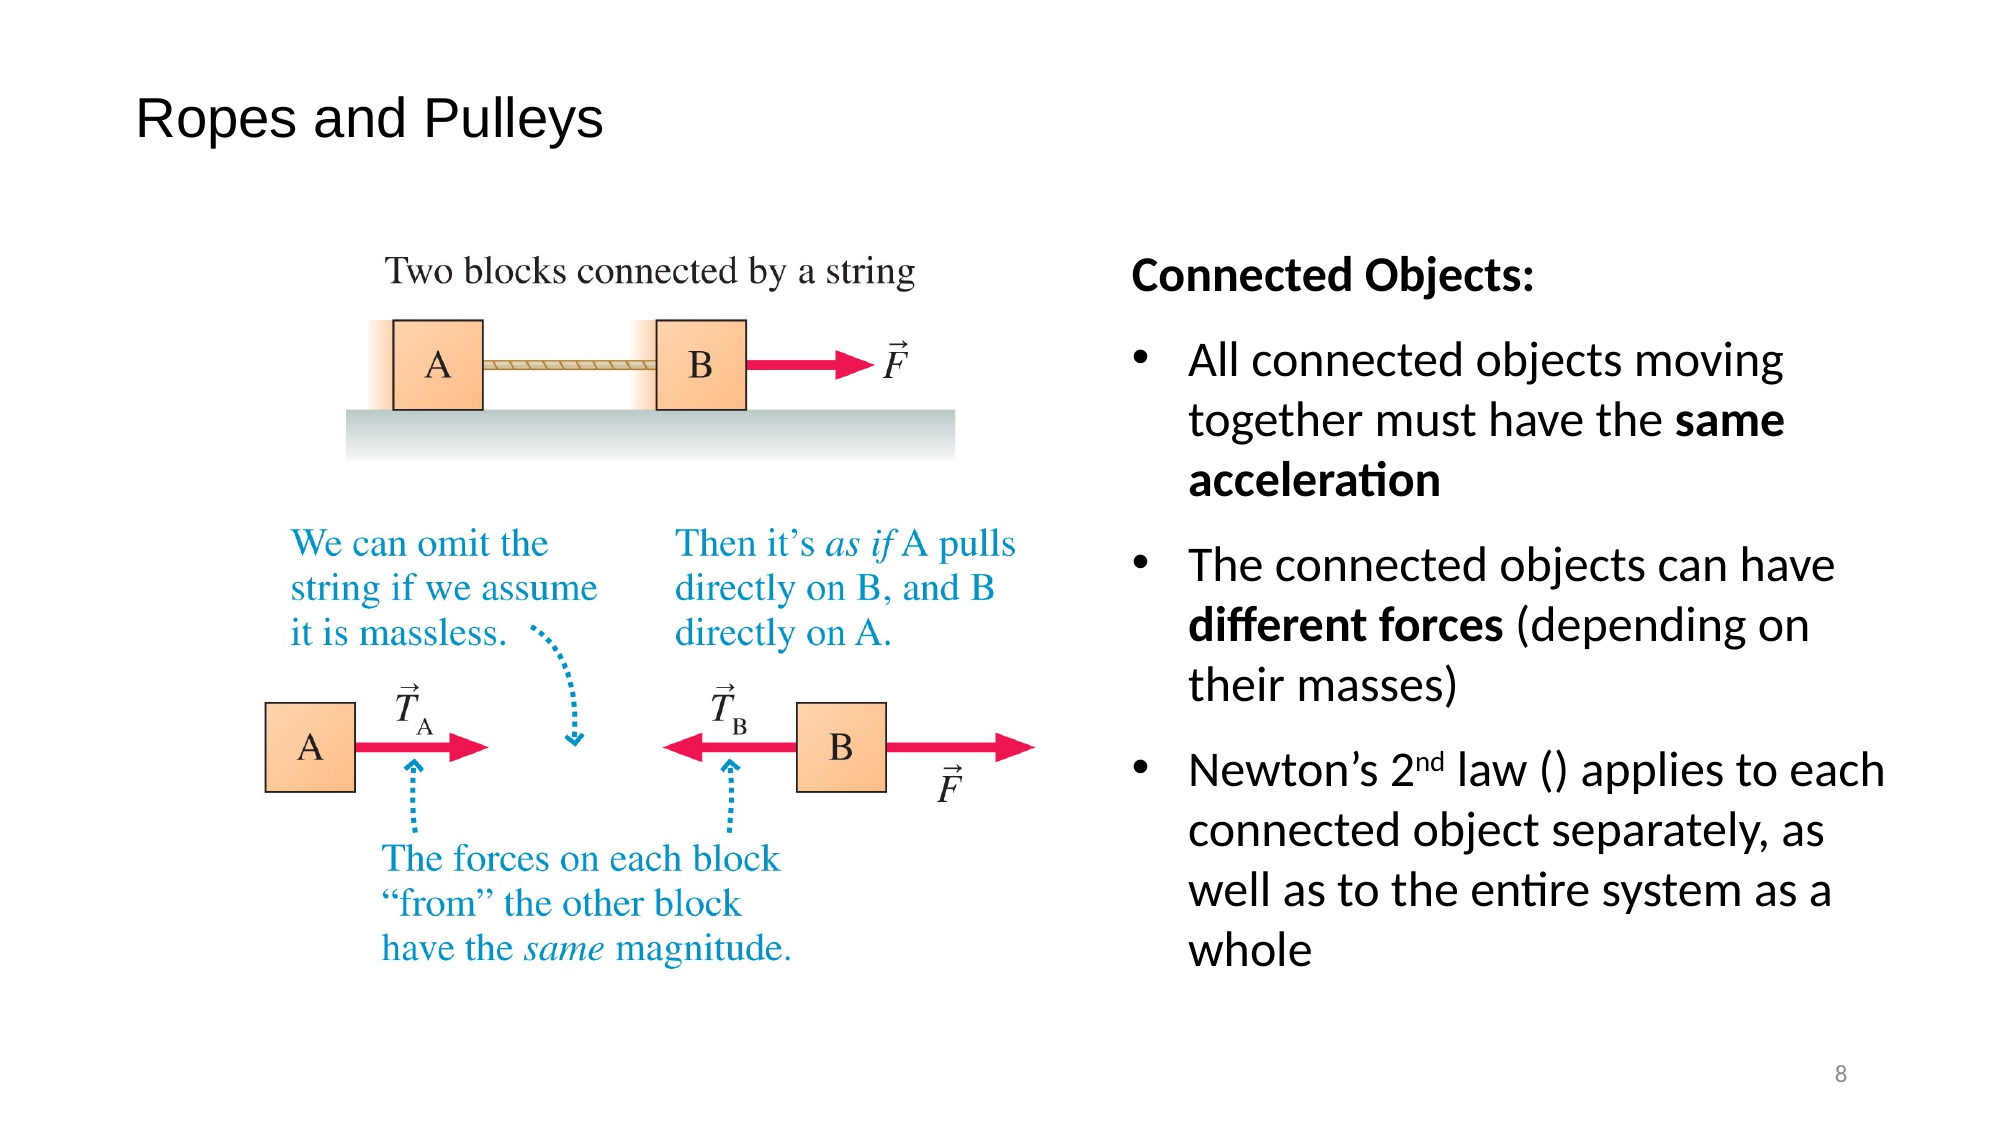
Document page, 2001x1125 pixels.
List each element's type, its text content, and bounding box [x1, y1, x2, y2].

slide_number 8 [1412, 1042, 1863, 1103]
picture [259, 245, 1041, 974]
text_box Ropes and Pulleys [135, 81, 892, 159]
